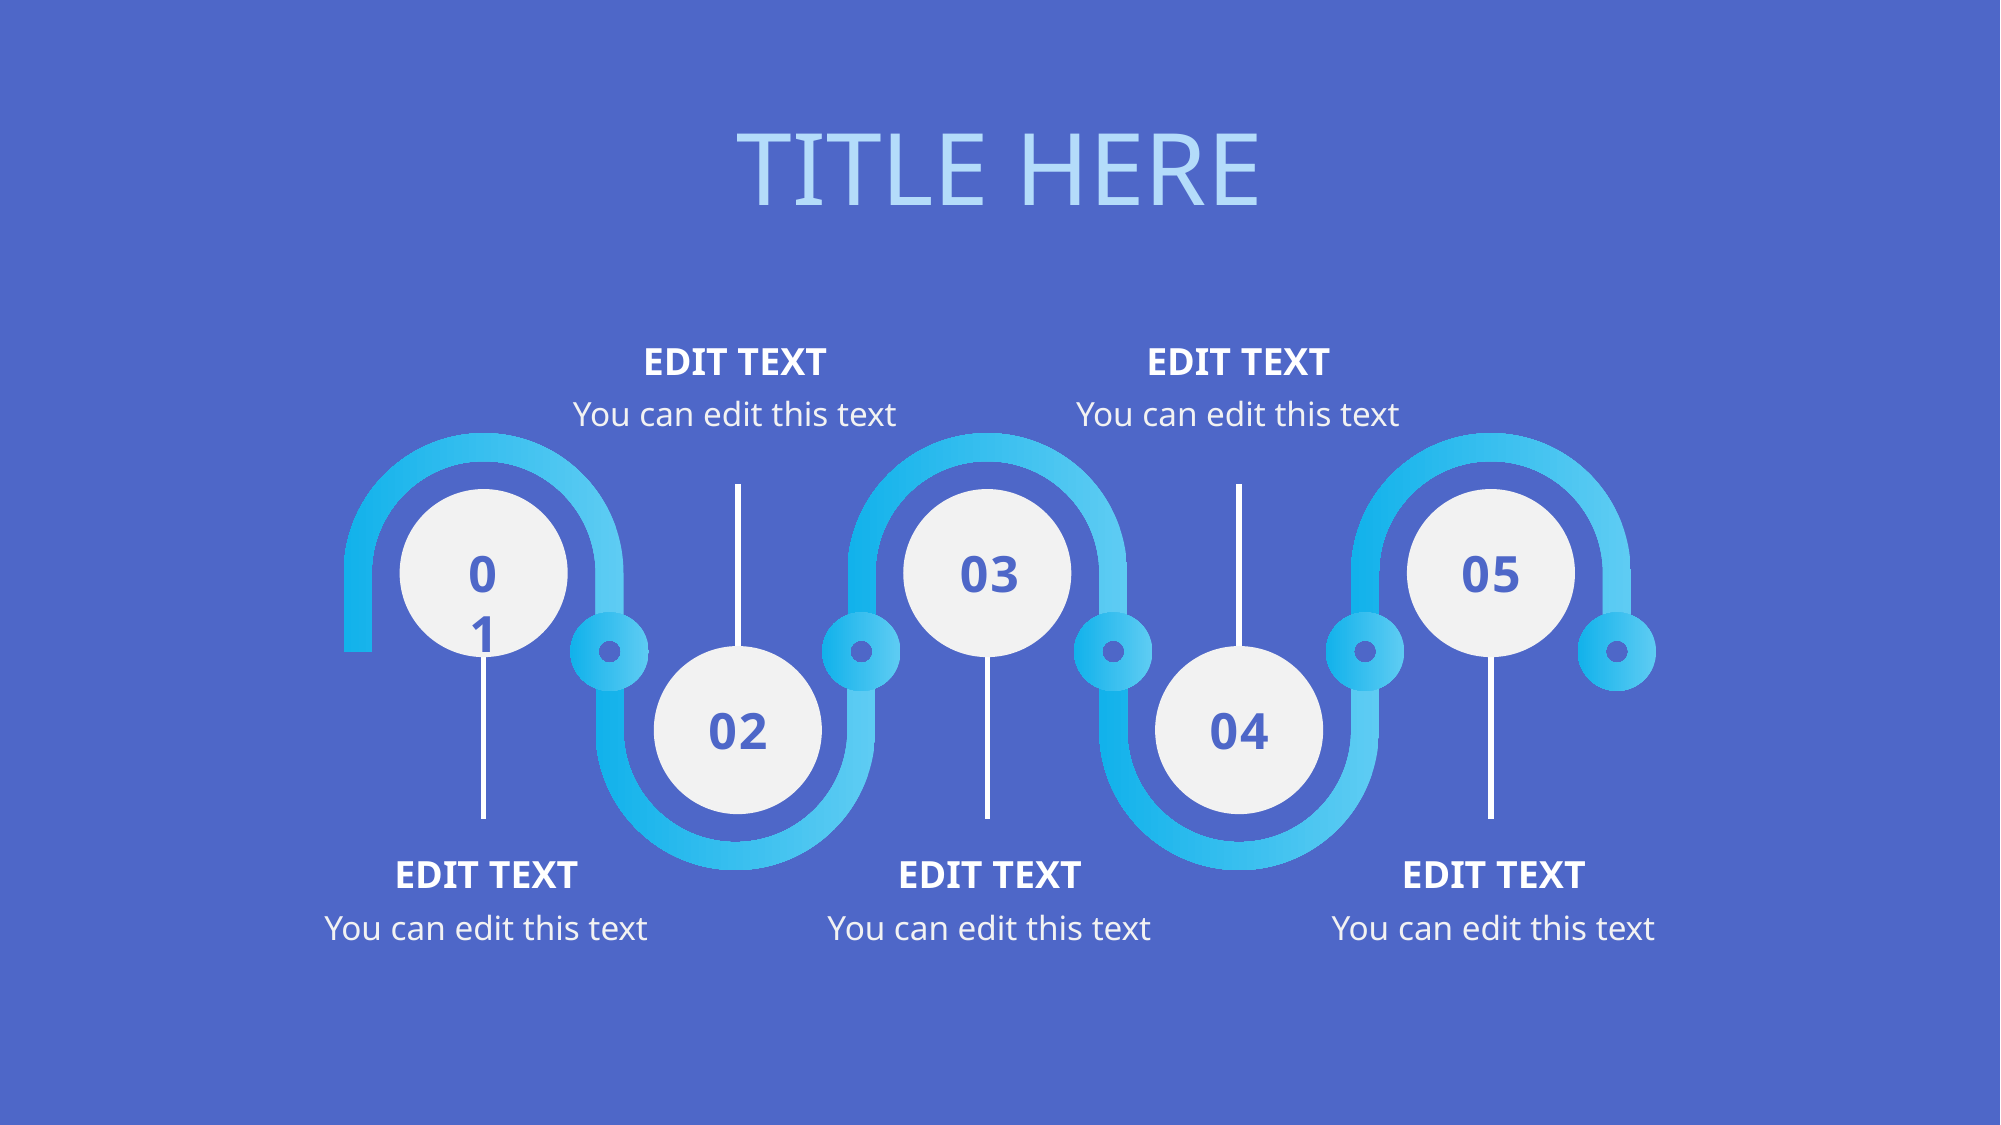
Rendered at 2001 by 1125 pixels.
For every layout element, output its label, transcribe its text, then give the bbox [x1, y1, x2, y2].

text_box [1049, 330, 1427, 442]
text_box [546, 330, 924, 442]
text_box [800, 844, 1179, 956]
text_box TITLE HERE [721, 97, 1278, 233]
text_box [343, 433, 1657, 870]
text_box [297, 844, 676, 956]
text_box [1304, 844, 1683, 956]
